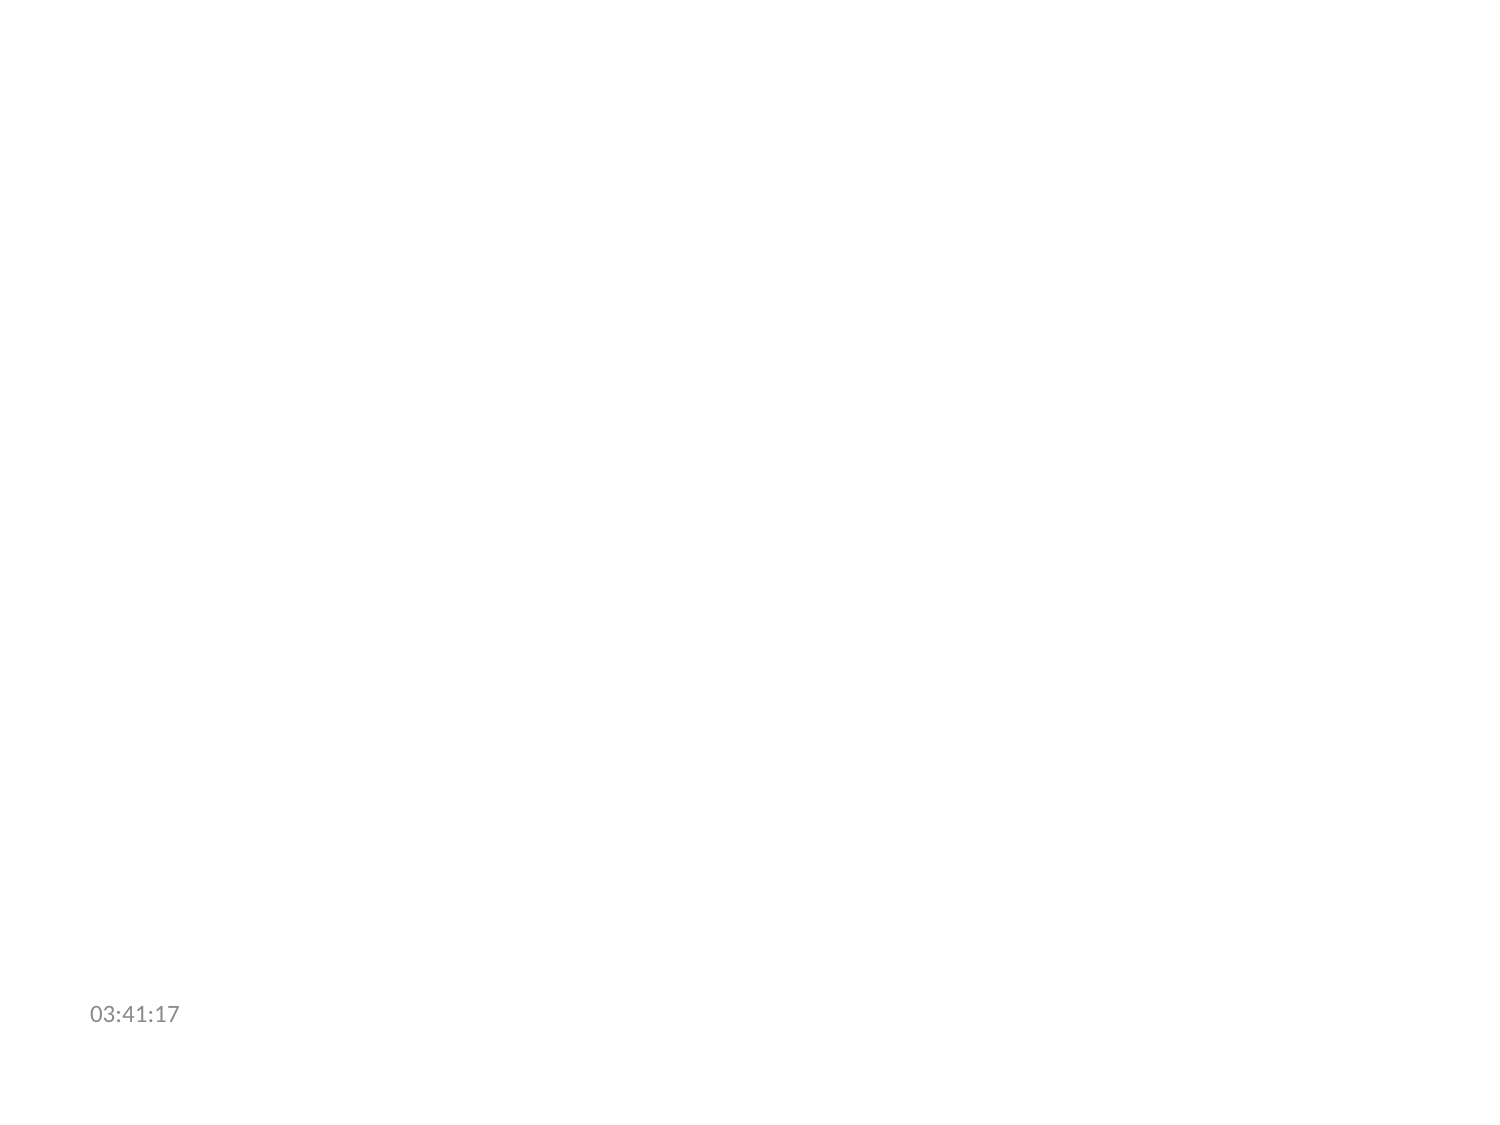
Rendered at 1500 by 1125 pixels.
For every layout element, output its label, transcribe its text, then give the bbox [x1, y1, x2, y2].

text_box 15:35:09 [75, 982, 425, 1043]
